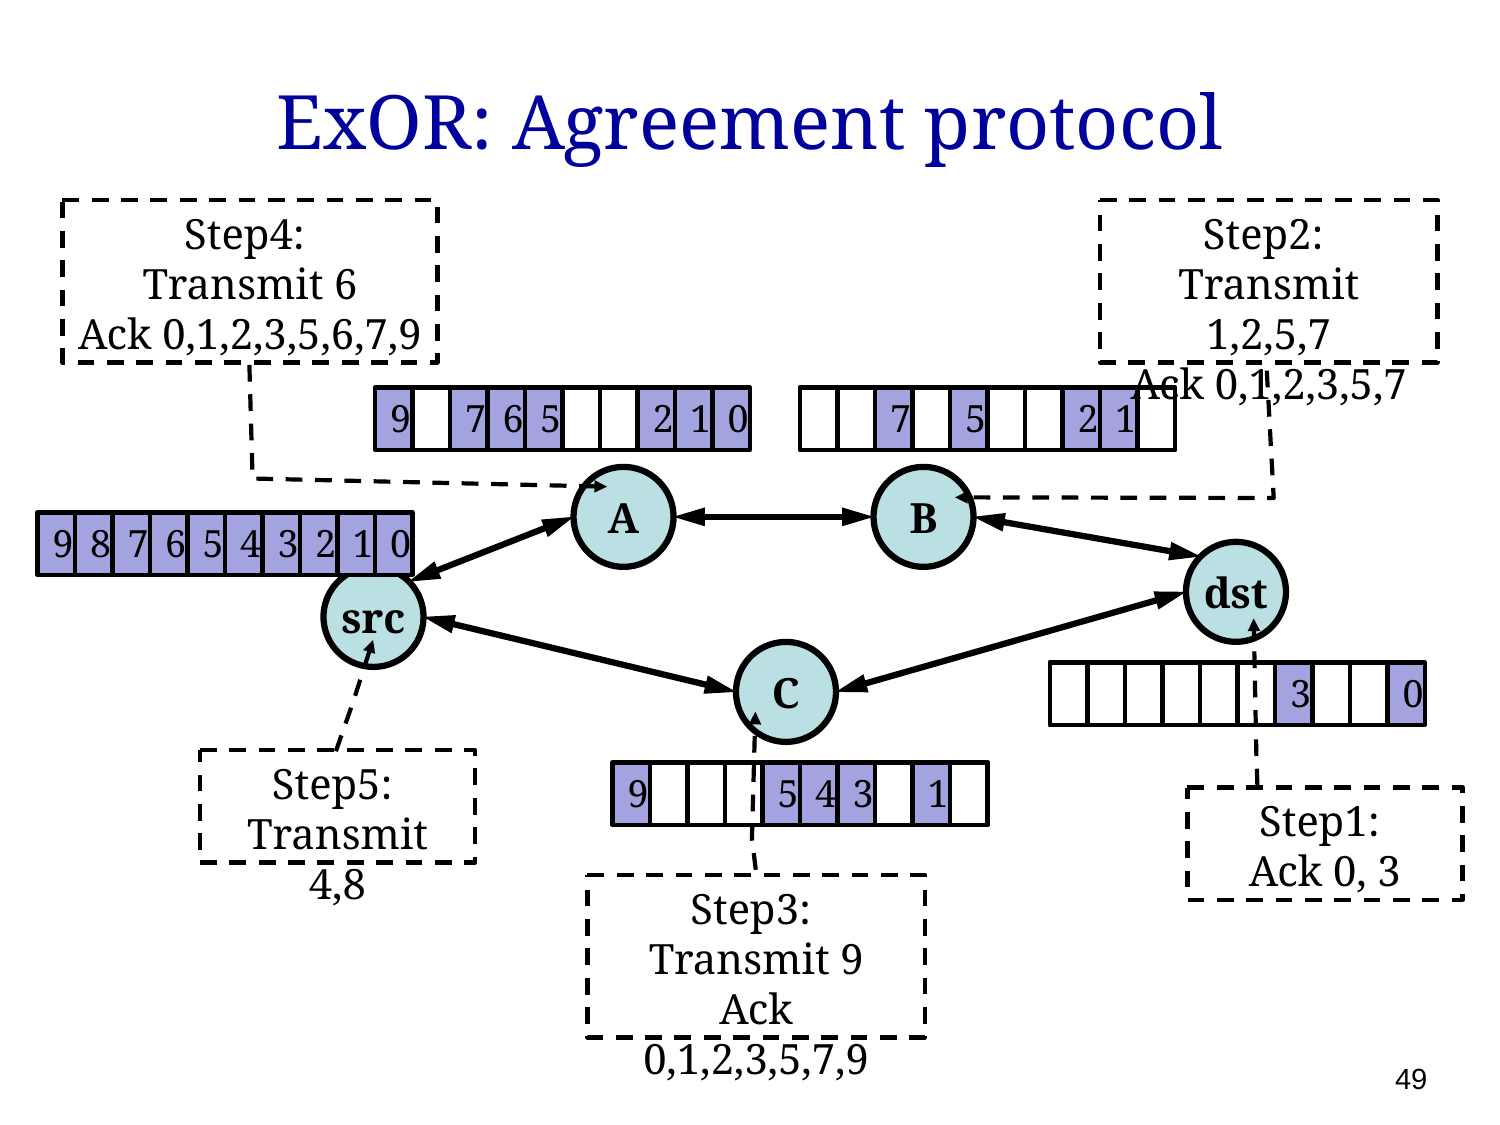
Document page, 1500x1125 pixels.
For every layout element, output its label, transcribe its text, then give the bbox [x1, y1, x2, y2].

text_box 2 [300, 512, 338, 575]
text_box Step5: Transmit 4,8 [200, 745, 476, 863]
text_box 3 [838, 762, 875, 825]
text_box 5 [763, 762, 800, 825]
text_box 9 [375, 387, 412, 450]
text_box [423, 616, 737, 693]
text_box [562, 387, 600, 450]
text_box 1 [338, 512, 375, 575]
text_box 9 [612, 762, 650, 825]
text_box [912, 387, 950, 450]
text_box [1087, 701, 1125, 725]
text_box 1 [675, 387, 713, 450]
text_box Step3: Transmit 9 Ack 0,1,2,3,5,7,9 [587, 874, 925, 1038]
text_box 6 [488, 387, 525, 450]
text_box B [873, 466, 974, 567]
text_box [950, 762, 988, 825]
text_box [1067, 422, 1108, 590]
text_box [835, 591, 1187, 693]
text_box [1350, 662, 1387, 725]
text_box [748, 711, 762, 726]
text_box [600, 387, 638, 450]
text_box [650, 762, 688, 825]
text_box Step1: Ack 0, 3 [1187, 787, 1463, 901]
text_box [1125, 701, 1163, 725]
text_box 8 [75, 512, 113, 575]
text_box 4 [225, 512, 263, 575]
text_box 5 [950, 387, 987, 450]
text_box [800, 387, 838, 450]
text_box 4 [800, 762, 838, 825]
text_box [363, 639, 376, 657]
text_box Step2: Transmit 1,2,5,7 Ack 0,1,2,3,5,7 [1100, 199, 1438, 363]
text_box src [323, 575, 424, 667]
text_box 1 [912, 762, 950, 825]
text_box [1138, 387, 1175, 450]
text_box [1050, 701, 1087, 725]
text_box 6 [150, 512, 188, 575]
text_box 7 [113, 512, 150, 575]
text_box [688, 762, 725, 825]
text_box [458, 466, 524, 615]
text_box 3 [1275, 662, 1312, 725]
text_box 7 [875, 387, 912, 450]
text_box 5 [525, 387, 562, 450]
text_box 2 [638, 387, 675, 450]
text_box 0 [713, 387, 750, 450]
text_box [412, 387, 450, 450]
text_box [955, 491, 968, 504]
text_box dst [1186, 541, 1286, 642]
text_box 9 [37, 512, 75, 575]
text_box [1163, 662, 1200, 725]
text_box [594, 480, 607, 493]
text_box [1200, 662, 1238, 725]
text_box C [736, 641, 836, 742]
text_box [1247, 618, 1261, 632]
text_box [1238, 662, 1275, 725]
text_box 5 [188, 512, 225, 575]
text_box [875, 762, 912, 825]
text_box 7 [450, 387, 488, 450]
text_box [987, 387, 1025, 450]
text_box 2 [1063, 387, 1100, 424]
text_box 0 [1387, 662, 1425, 725]
text_box 3 [263, 512, 300, 575]
text_box A [573, 466, 674, 567]
text_box 1 [1100, 387, 1138, 450]
text_box [1025, 387, 1063, 450]
text_box [725, 762, 763, 825]
text_box 0 [375, 512, 413, 575]
slide_number 49 [1092, 1024, 1443, 1103]
title ExOR: Agreement protocol [74, 47, 1426, 191]
text_box [1312, 662, 1350, 725]
text_box [838, 387, 875, 450]
text_box Step4: Transmit 6 Ack 0,1,2,3,5,6,7,9 [62, 199, 438, 363]
